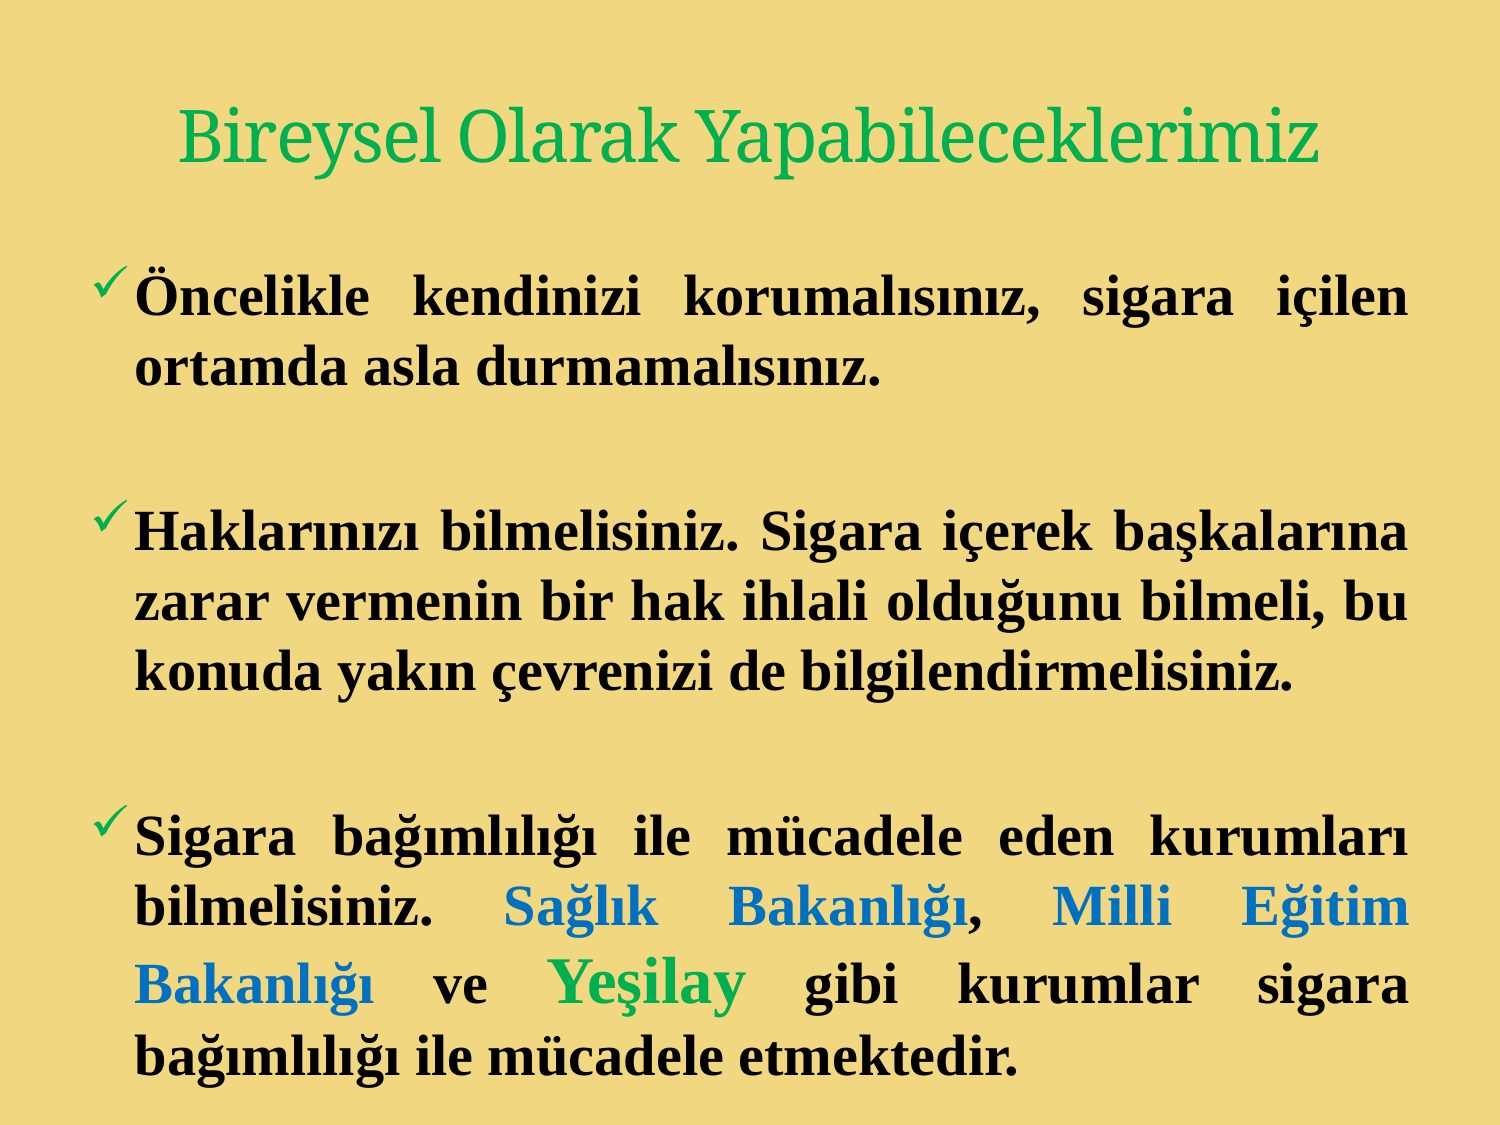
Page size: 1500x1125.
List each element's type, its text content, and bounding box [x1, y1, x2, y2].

list Öncelikle kendinizi korumalısınız, sigara içilen ortamda asla durmamalısınız. Haklarınızı bilmelisiniz. Sigara içerek başkalarına zarar vermenin bir hak ihlali olduğunu bilmeli, bu konuda yakın çevrenizi de bilgilendirmelisiniz. Sigara bağımlılığı ile mücadele eden kurumları bilmelisiniz. Sağlık Bakanlığı, Milli Eğitim Bakanlığı ve Yeşilay gibi kurumlar sigara bağımlılığı ile mücadele etmektedir. [75, 249, 1425, 1000]
title Bireysel Olarak Yapabileceklerimiz [74, 24, 1425, 185]
